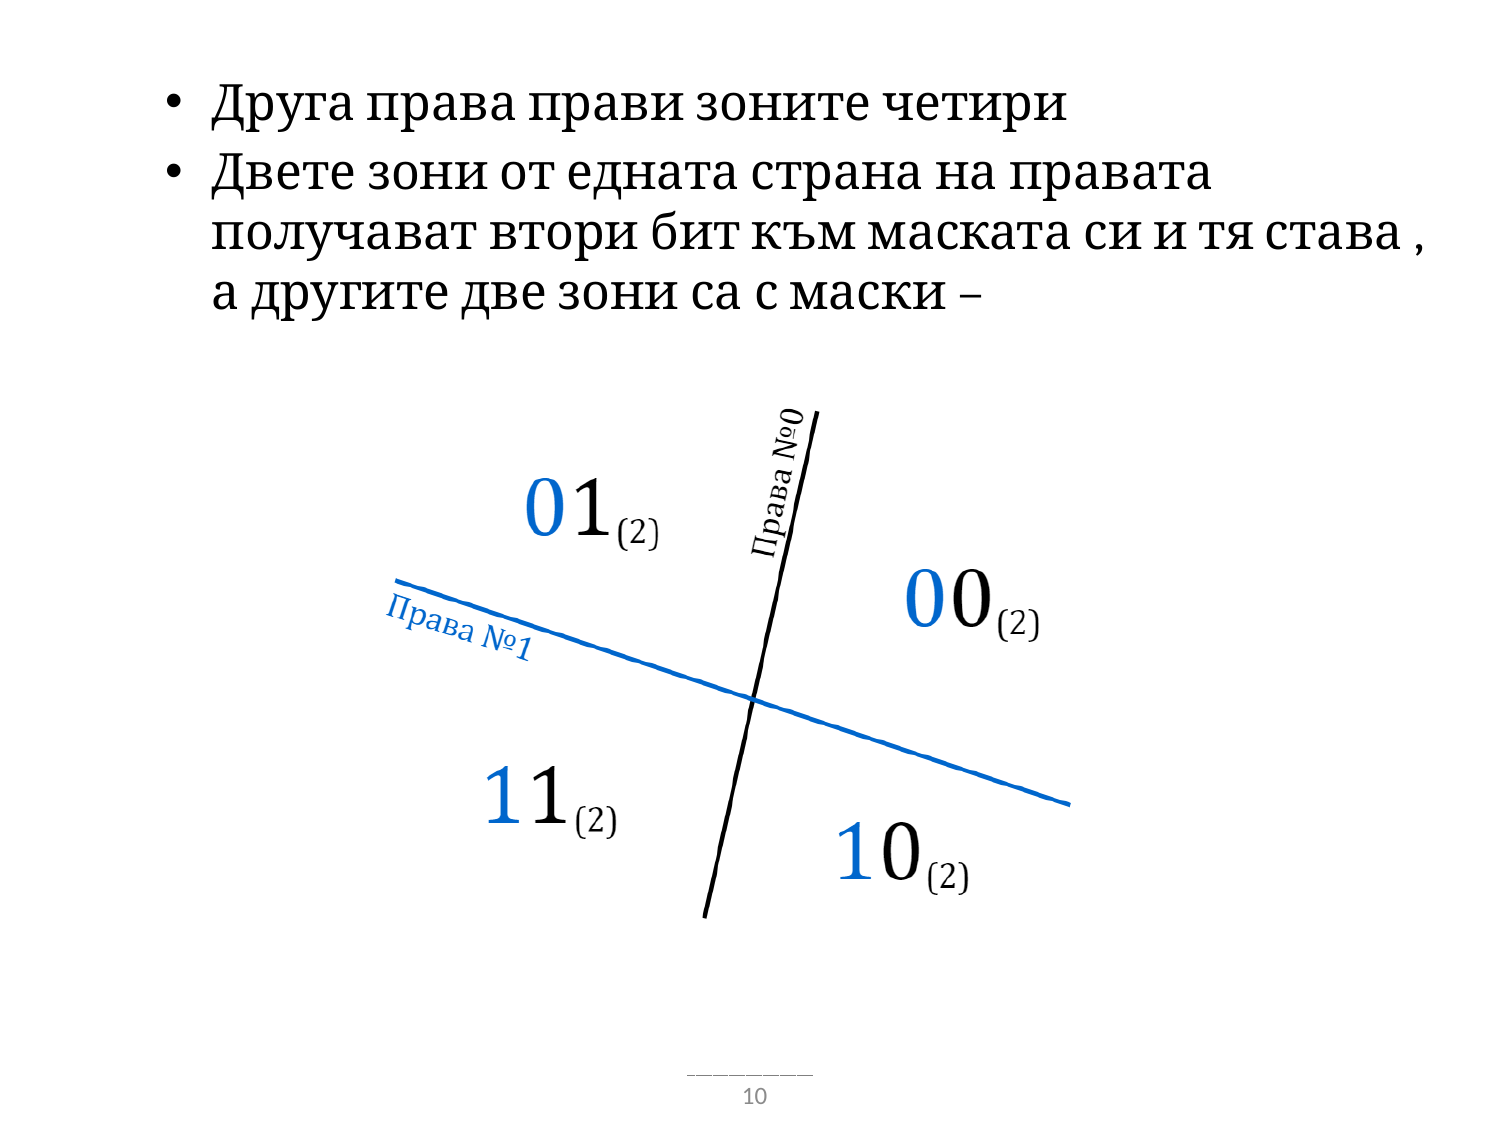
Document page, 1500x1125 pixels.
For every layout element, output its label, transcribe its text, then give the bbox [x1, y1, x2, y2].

picture [381, 403, 1115, 924]
slide_number 10 [579, 1065, 930, 1125]
